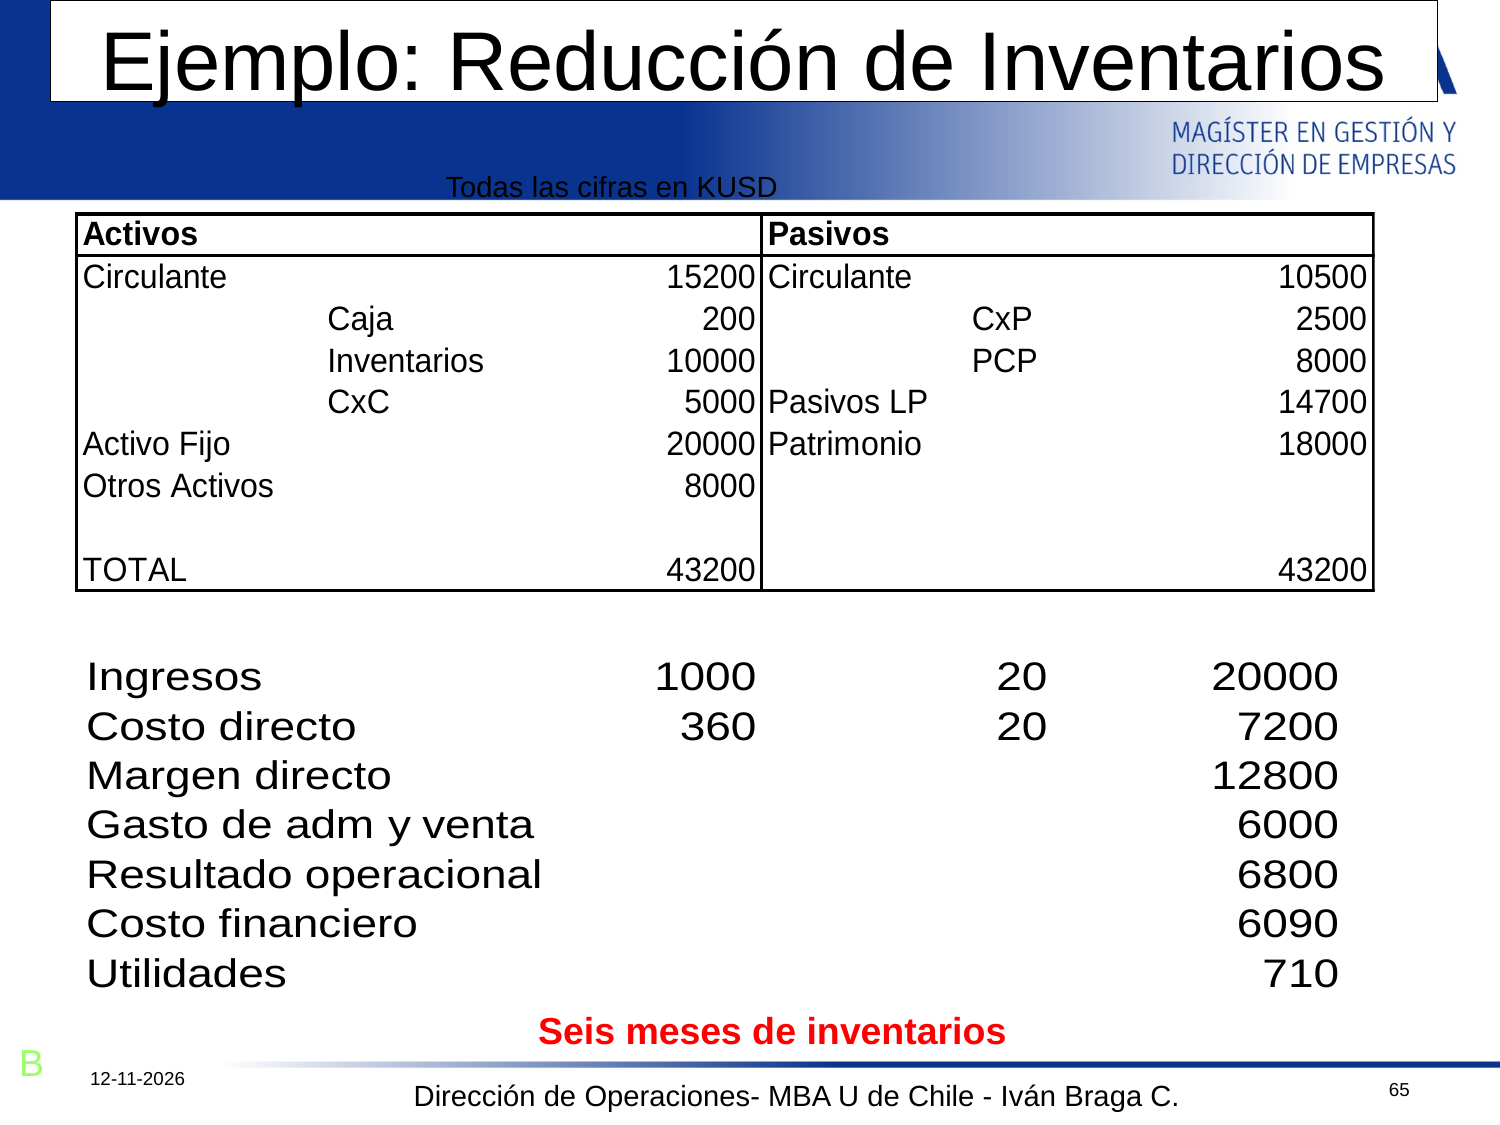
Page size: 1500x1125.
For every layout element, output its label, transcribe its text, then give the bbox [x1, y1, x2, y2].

footer [501, 1070, 1034, 1125]
text_box Todas las cifras en KUSD [430, 160, 1235, 210]
picture [0, 0, 1500, 1125]
text_box B [4, 1031, 60, 1092]
text_box Seis meses de inventarios [523, 1010, 1022, 1060]
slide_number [74, 1058, 426, 1103]
slide_number 65 [1234, 1070, 1426, 1125]
title Ejemplo: Reducción de Inventarios [50, 0, 1438, 102]
